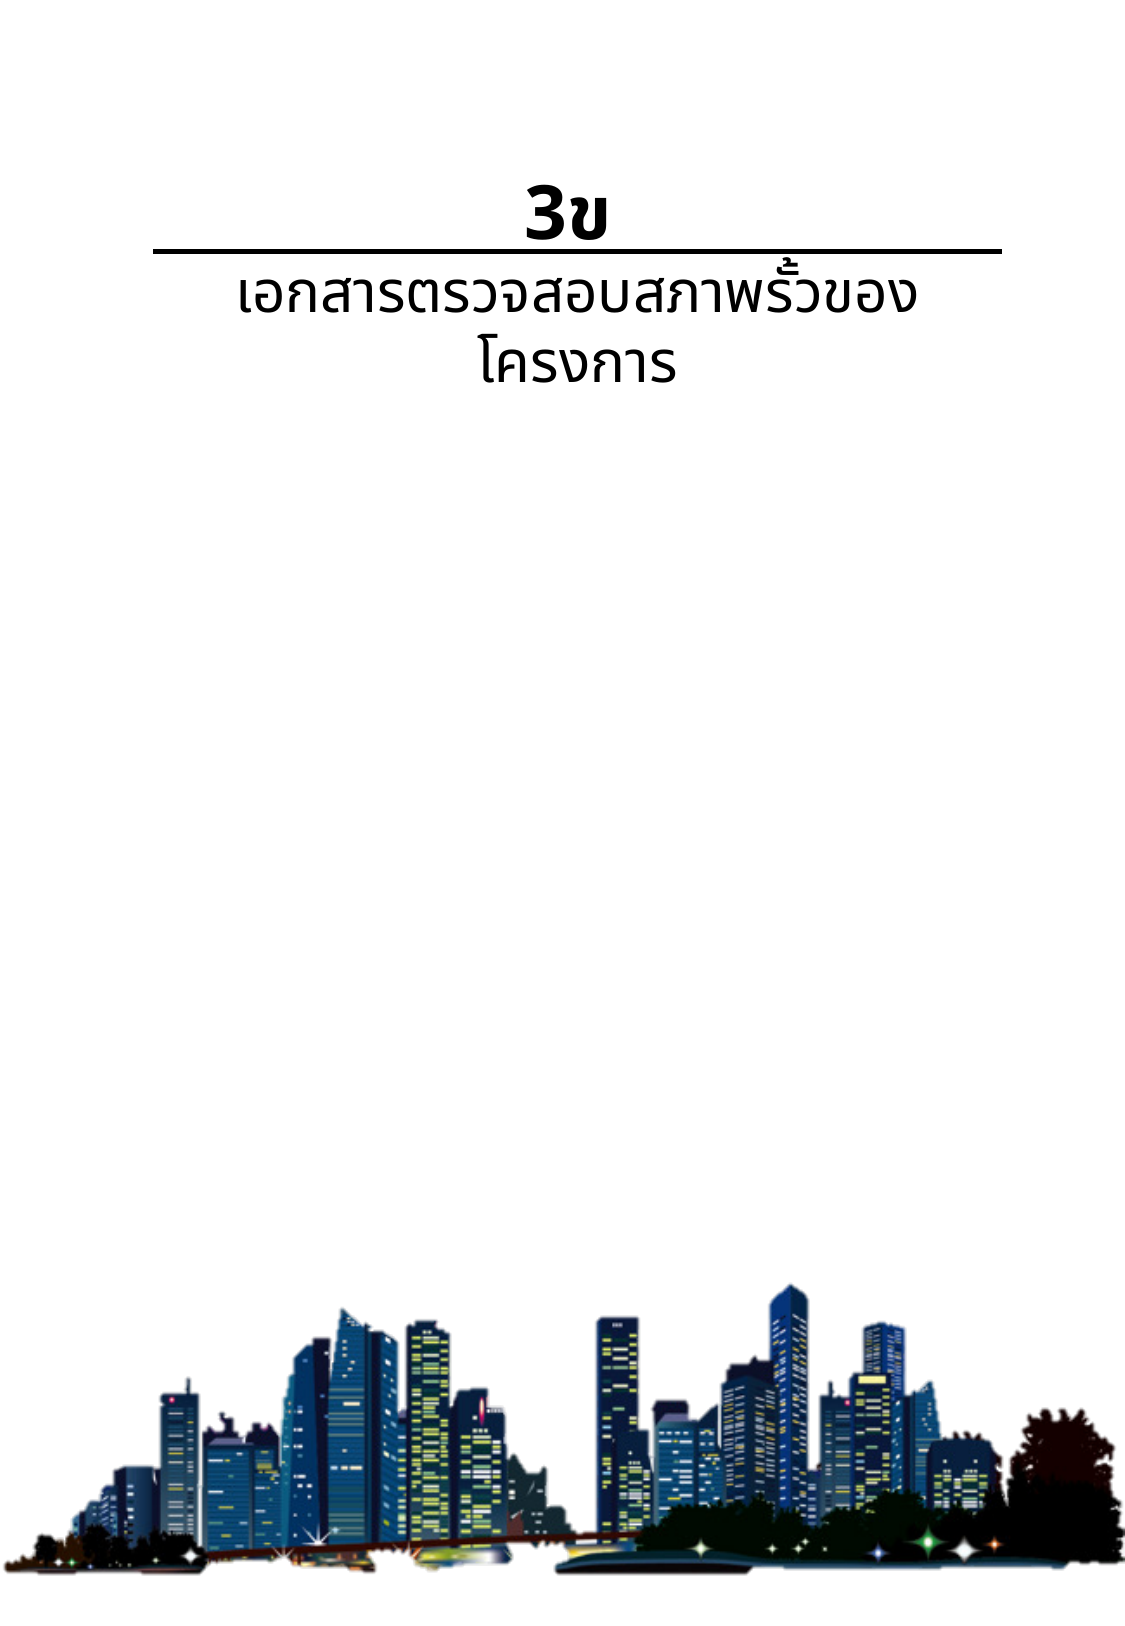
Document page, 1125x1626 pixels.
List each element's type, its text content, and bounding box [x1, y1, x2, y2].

text_box 3ข เอกสารตรวจสอบสภาพรั้วของโครงการ [153, 252, 1003, 402]
text_box 3ข เอกสารตรวจสอบสภาพรั้วของโครงการ [153, 156, 1003, 251]
picture [0, 1148, 1125, 1623]
